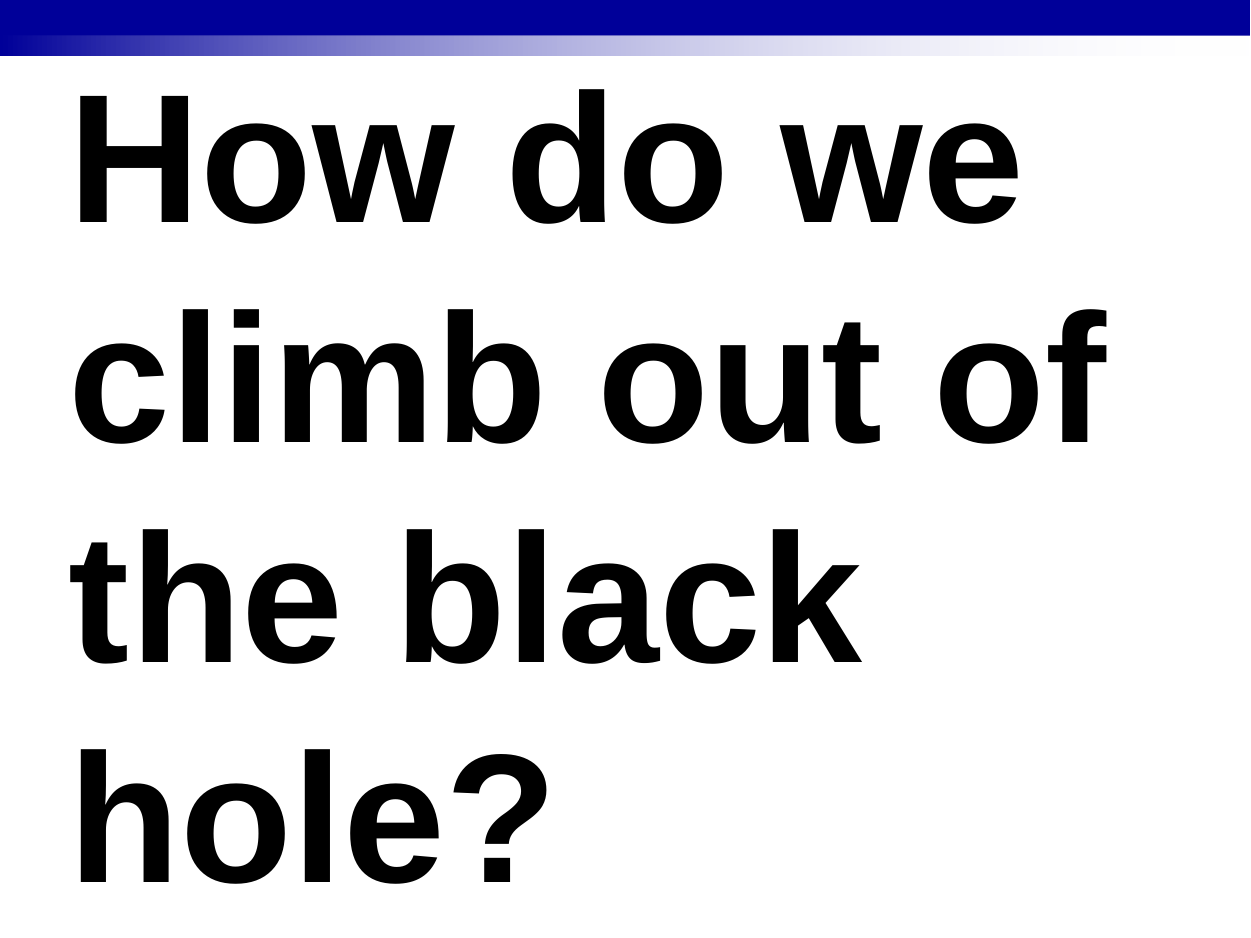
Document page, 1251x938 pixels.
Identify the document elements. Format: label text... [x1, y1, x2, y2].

list How do we climb out of the black hole? [54, 31, 1228, 731]
